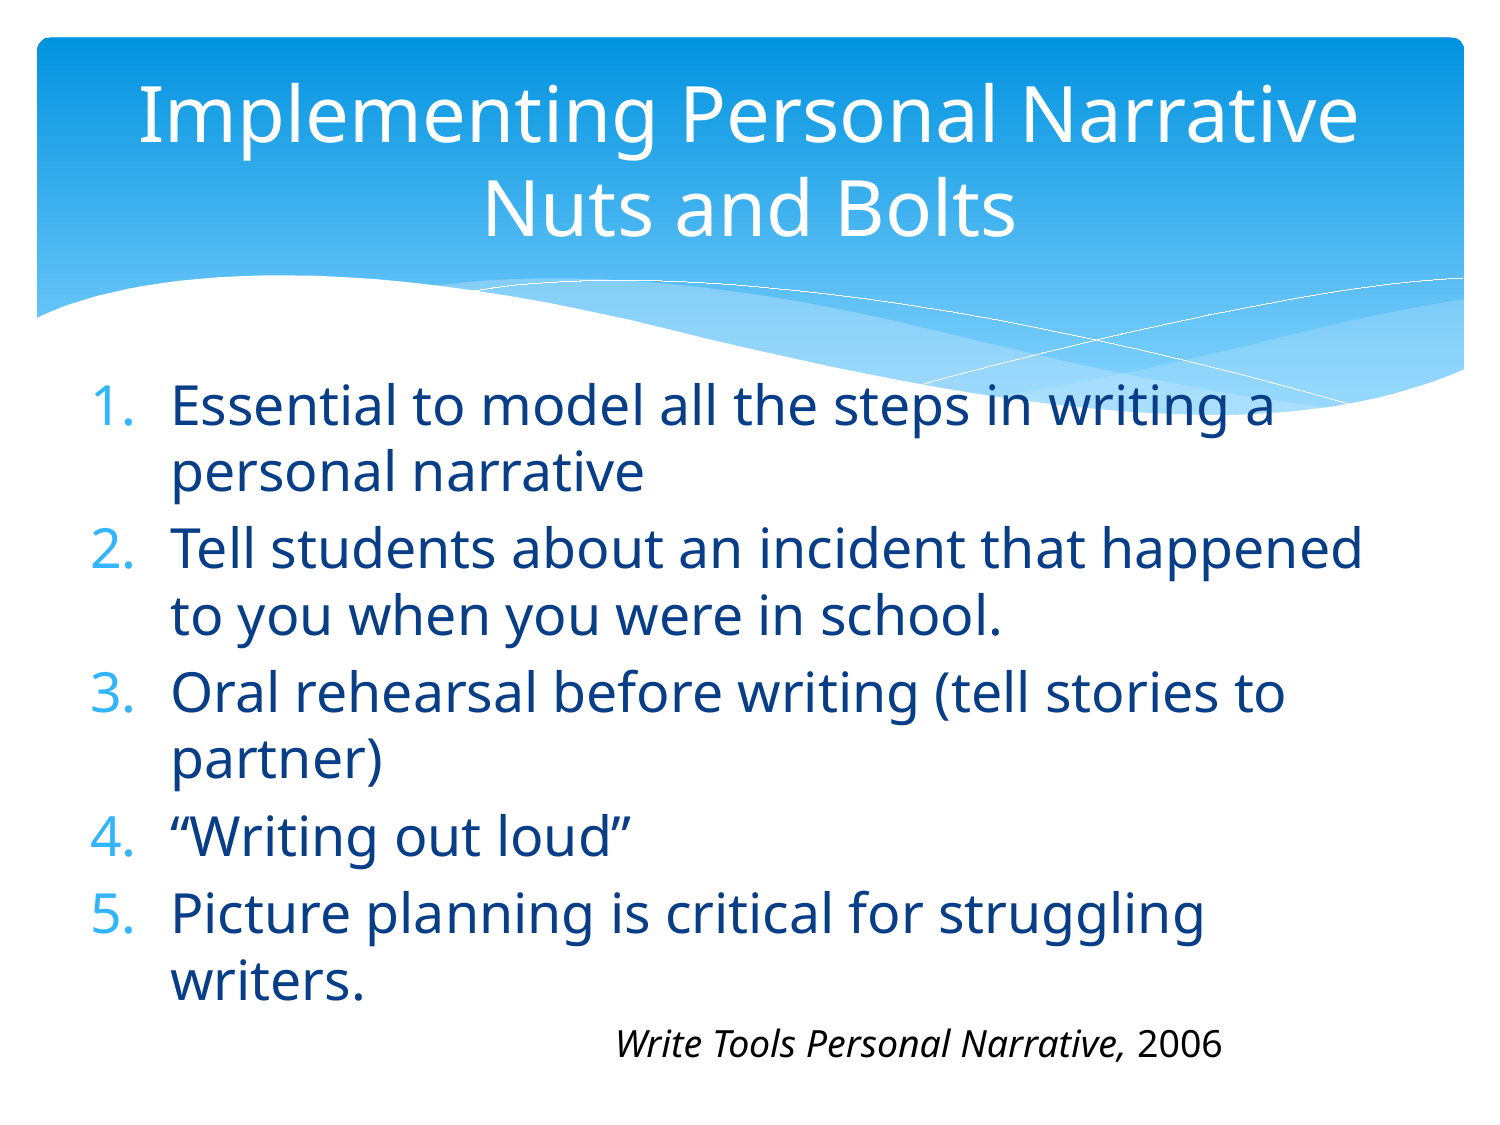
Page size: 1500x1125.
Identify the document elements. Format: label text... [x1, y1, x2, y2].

title Implementing Personal Narrative Nuts and Bolts [75, 55, 1425, 261]
list Essential to model all the steps in writing a personal narrative Tell students about an incident that happened to you when you were in school. Oral rehearsal before writing (tell stories to partner) “Writing out loud” Picture planning is critical for struggling writers. [75, 362, 1425, 1025]
text_box Write Tools Personal Narrative, 2006 [600, 1012, 1313, 1073]
